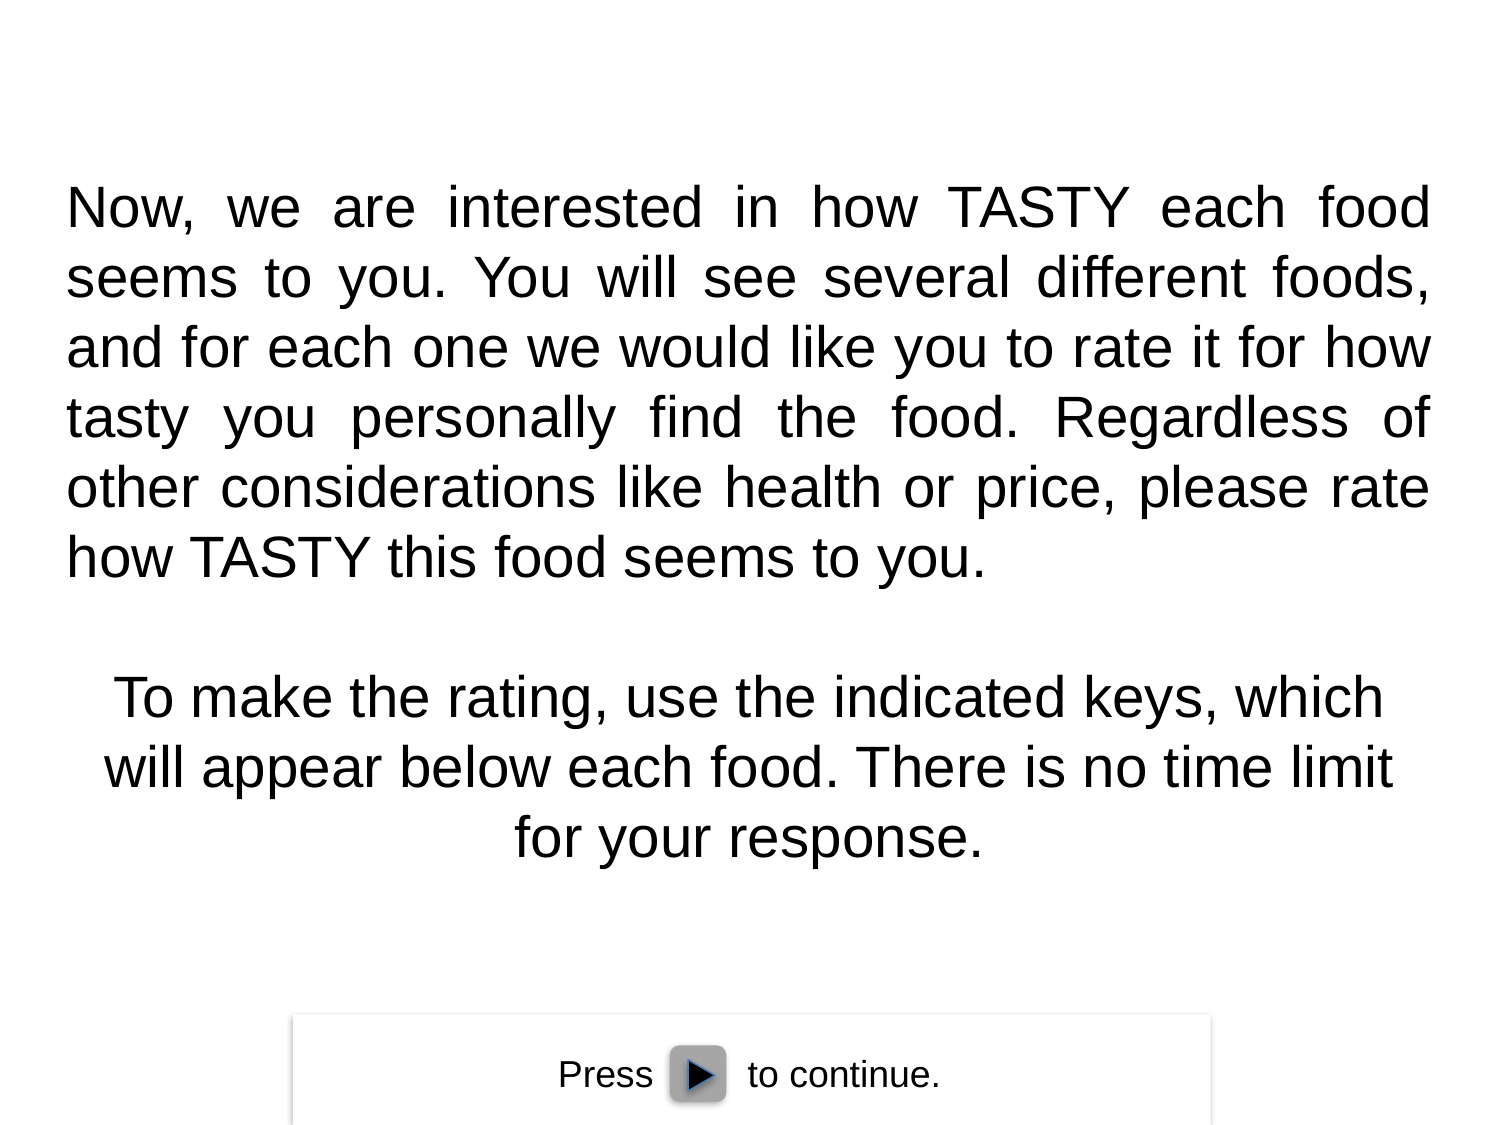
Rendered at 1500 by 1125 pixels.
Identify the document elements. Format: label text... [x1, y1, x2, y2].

text_box [292, 1014, 1212, 1125]
text_box Now, we are interested in how TASTY each food seems to you. You will see several different foods, and for each one we would like you to rate it for how tasty you personally find the food. Regardless of other considerations like health or price, please rate how TASTY this food seems to you. To make the rating, use the indicated keys, which will appear below each food. There is no time limit for your response. [52, 162, 1448, 877]
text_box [540, 1042, 960, 1104]
